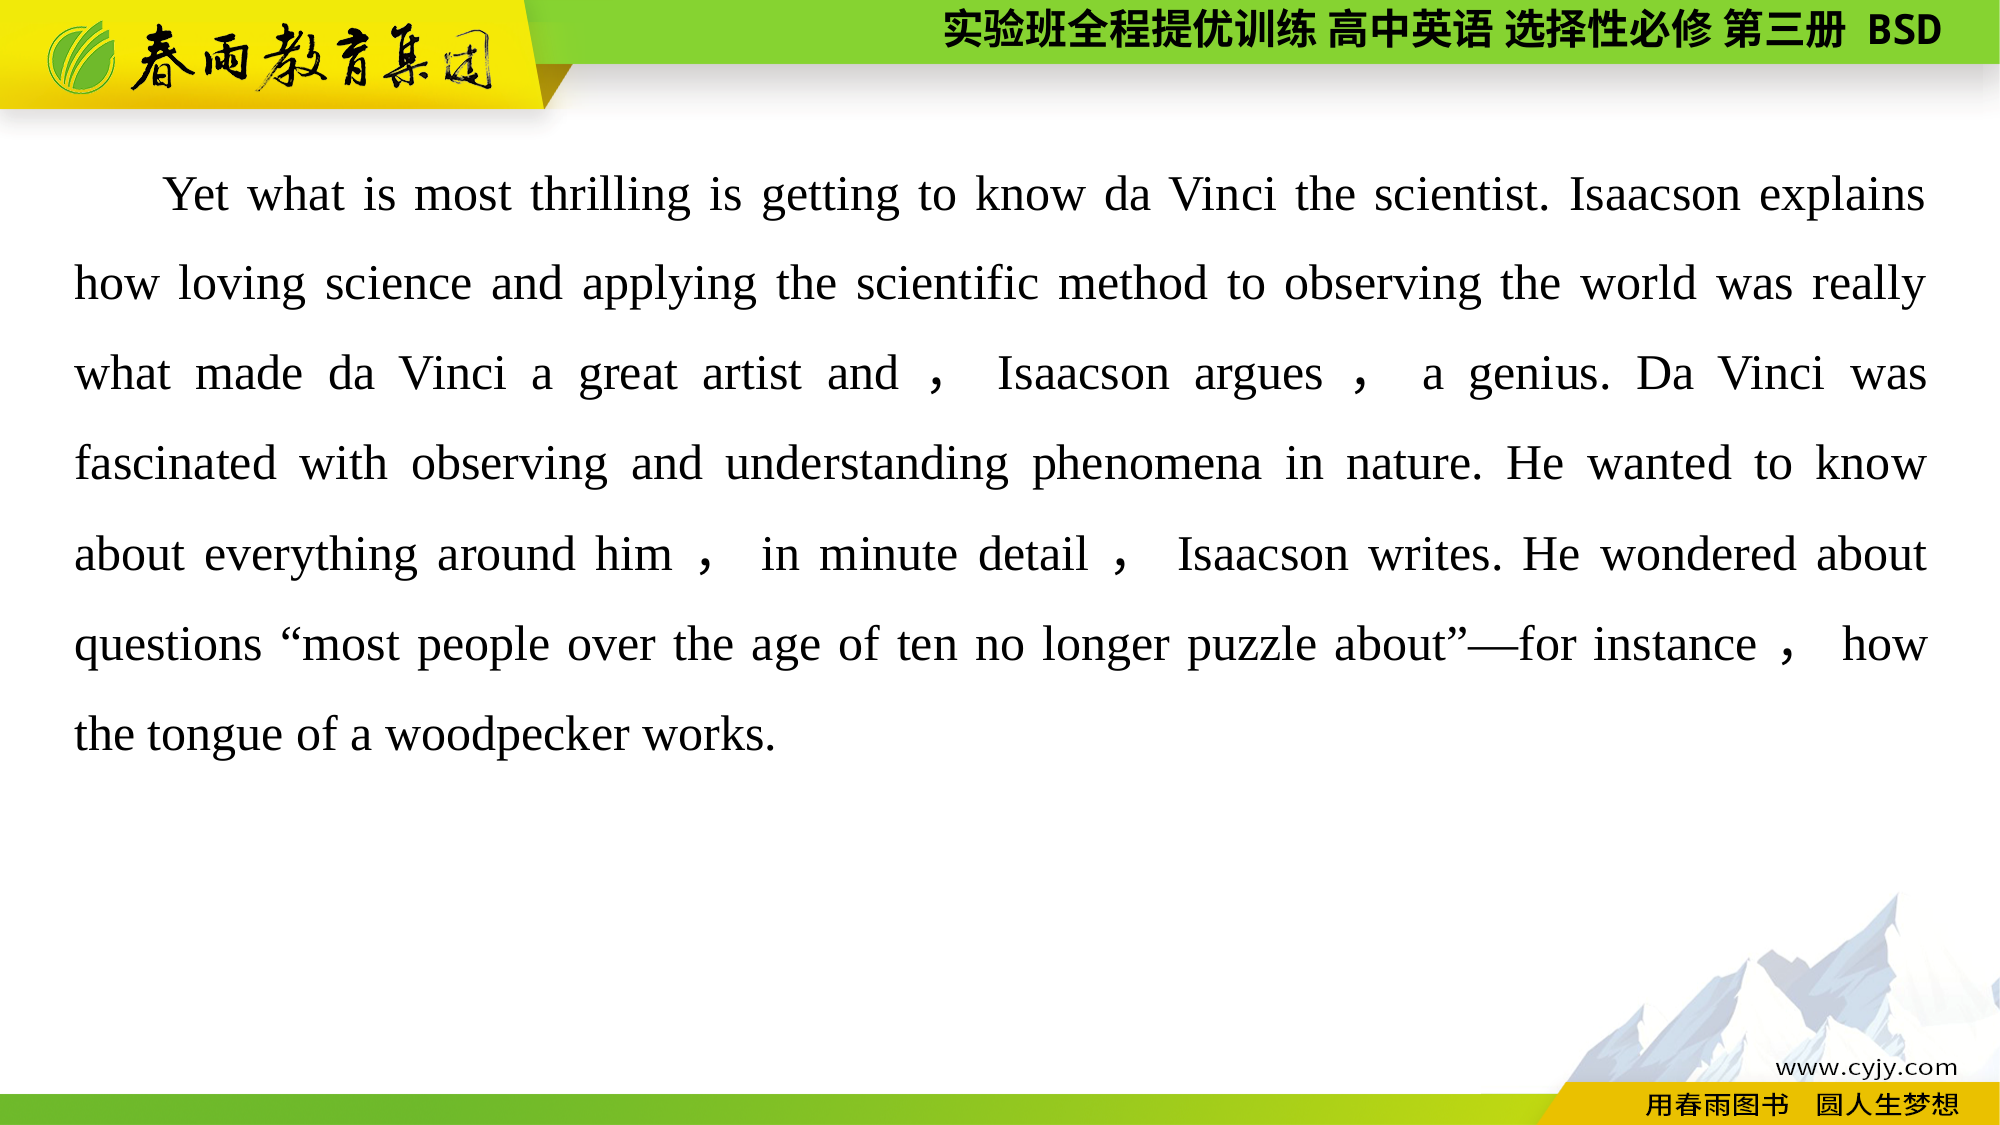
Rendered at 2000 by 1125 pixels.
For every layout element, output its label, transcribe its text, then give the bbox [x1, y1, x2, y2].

list Yet what is most thrilling is getting to know da Vinci the scientist. Isaacson explains how loving science and applying the scientific method to observing the world was really what made da Vinci a great artist and，Isaacson argues，a genius. Da Vinci was fascinated with observing and understanding phenomena in nature. He wanted to know about everything around him，in minute detail，Isaacson writes. He wondered about questions “most people over the age of ten no longer puzzle about”—for instance，how the tongue of a woodpecker works. [59, 122, 1944, 763]
picture [0, 0, 2000, 1125]
